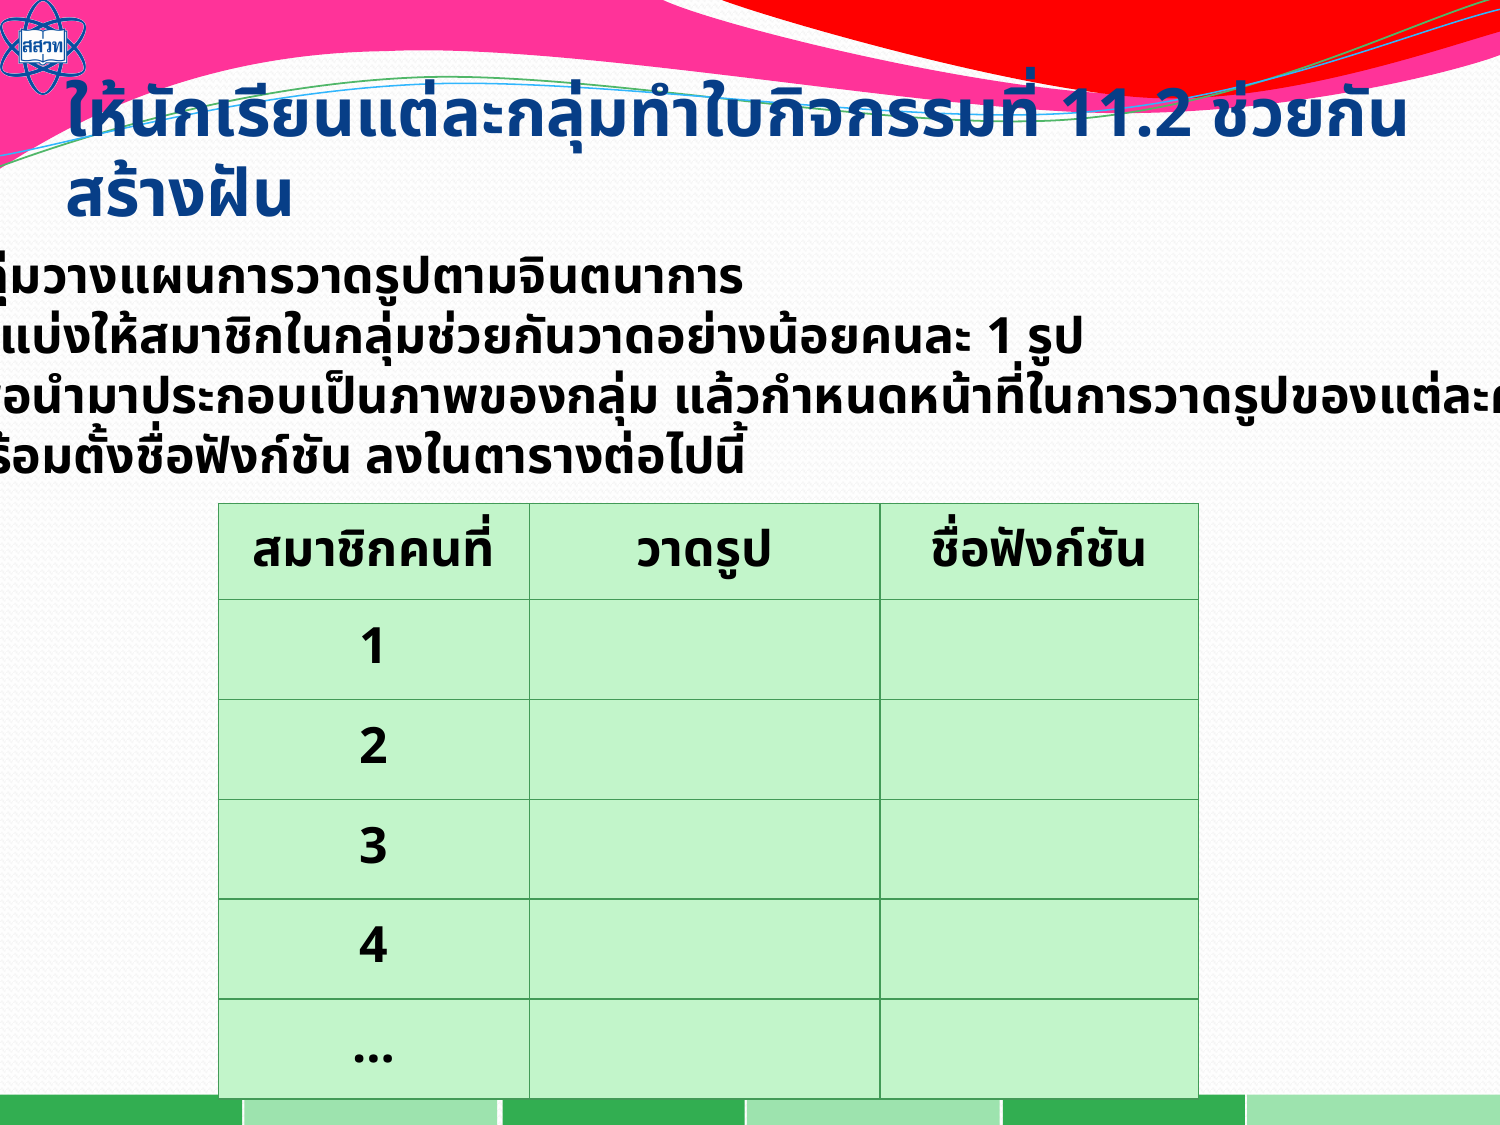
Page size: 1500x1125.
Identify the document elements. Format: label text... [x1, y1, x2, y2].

table_cell [881, 600, 1198, 699]
title ให้นักเรียนแต่ละกลุ่มทำใบกิจกรรมที่ 11.2 ช่วยกันสร้างฝัน [64, 42, 1415, 231]
table_cell 4 [219, 900, 529, 998]
table_cell [881, 900, 1198, 998]
picture [0, 0, 86, 95]
table_cell 3 [219, 800, 529, 898]
table_cell [530, 700, 879, 799]
table_cell … [219, 1000, 529, 1098]
table_header วาดรูป [530, 504, 879, 599]
table_cell [881, 700, 1198, 799]
table_cell [881, 1000, 1198, 1098]
table_header สมาชิกคนที่ [219, 504, 529, 599]
table_cell 1 [219, 600, 529, 699]
table_cell [530, 800, 879, 898]
table_header ชื่อฟังก์ชัน [881, 504, 1198, 599]
table_cell 2 [219, 700, 529, 799]
text_box กลุ่มวางแผนการวาดรูปตามจินตนาการ โดยแบ่งให้สมาชิกในกลุ่มช่วยกันวาดอย่างน้อยคนละ 1 รูป 2. เพื่อนำมาประกอบเป็นภาพของกลุ่ม แล้วกำหนดหน้าที่ในการวาดรูปของแต่ละคน 3. พร้อมตั้งชื่อฟังก์ชัน ลงในตารางต่อไปนี้ [0, 243, 1500, 484]
table_cell [881, 800, 1198, 898]
table_cell [530, 900, 879, 998]
table_cell [530, 600, 879, 699]
table_cell [530, 1000, 879, 1098]
